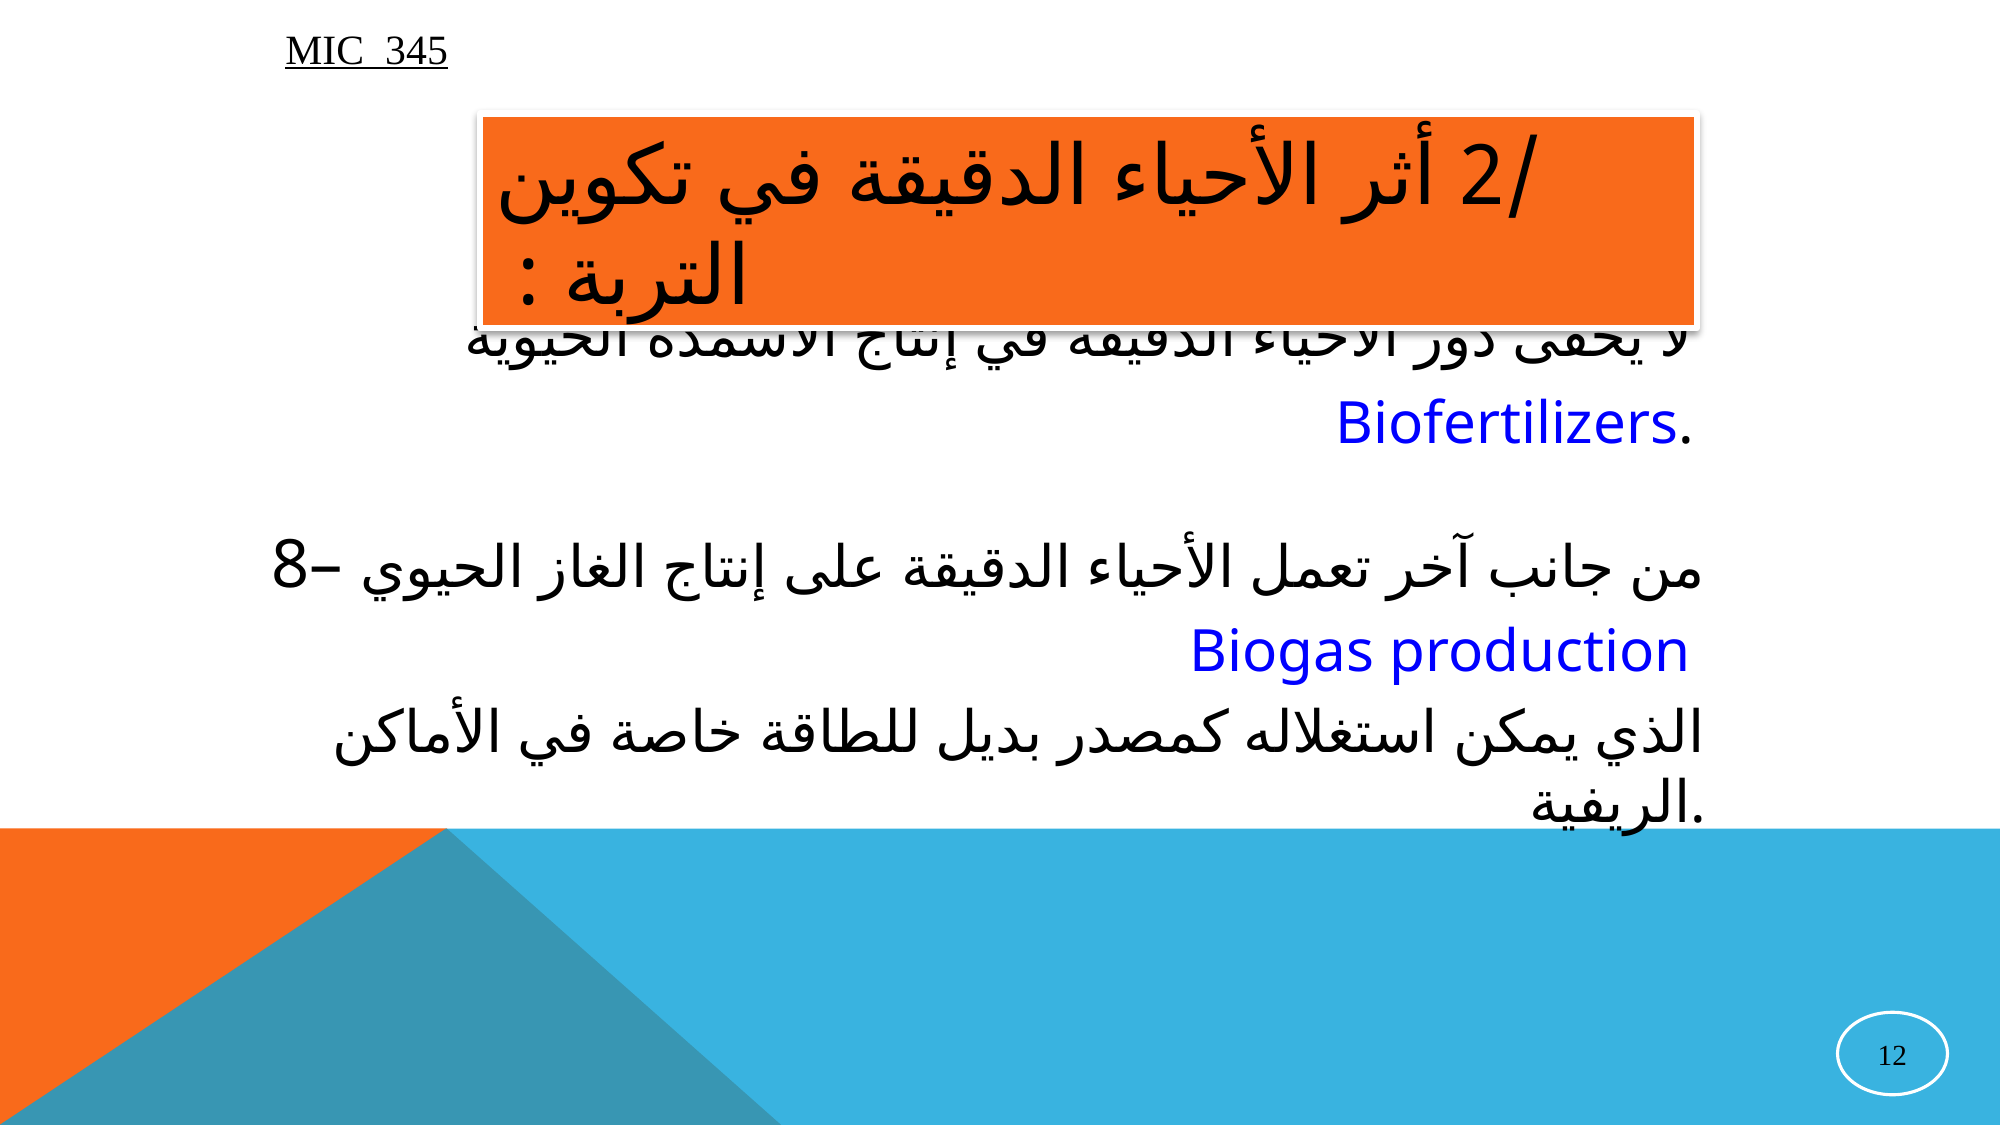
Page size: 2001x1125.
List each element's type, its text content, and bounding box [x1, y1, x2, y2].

text_box 8– من جانب آخر تعمل الأحياء الدقيقة على إنتاج الغاز الحيوي Biogas production الذي يمكن استغلاله كمصدر بديل للطاقة خاصة في الأماكن الريفية. [233, 513, 1721, 904]
slide_number 12 [1835, 1010, 1950, 1097]
text_box MIC 345 [270, 0, 1721, 121]
list لا يخفى دور الأحياء الدقيقة في إنتاج الأسمدة الحيوية .Biofertilizers [220, 290, 1709, 563]
text_box /2 أثر الأحياء الدقيقة في تكوين التربة : [477, 110, 1700, 331]
